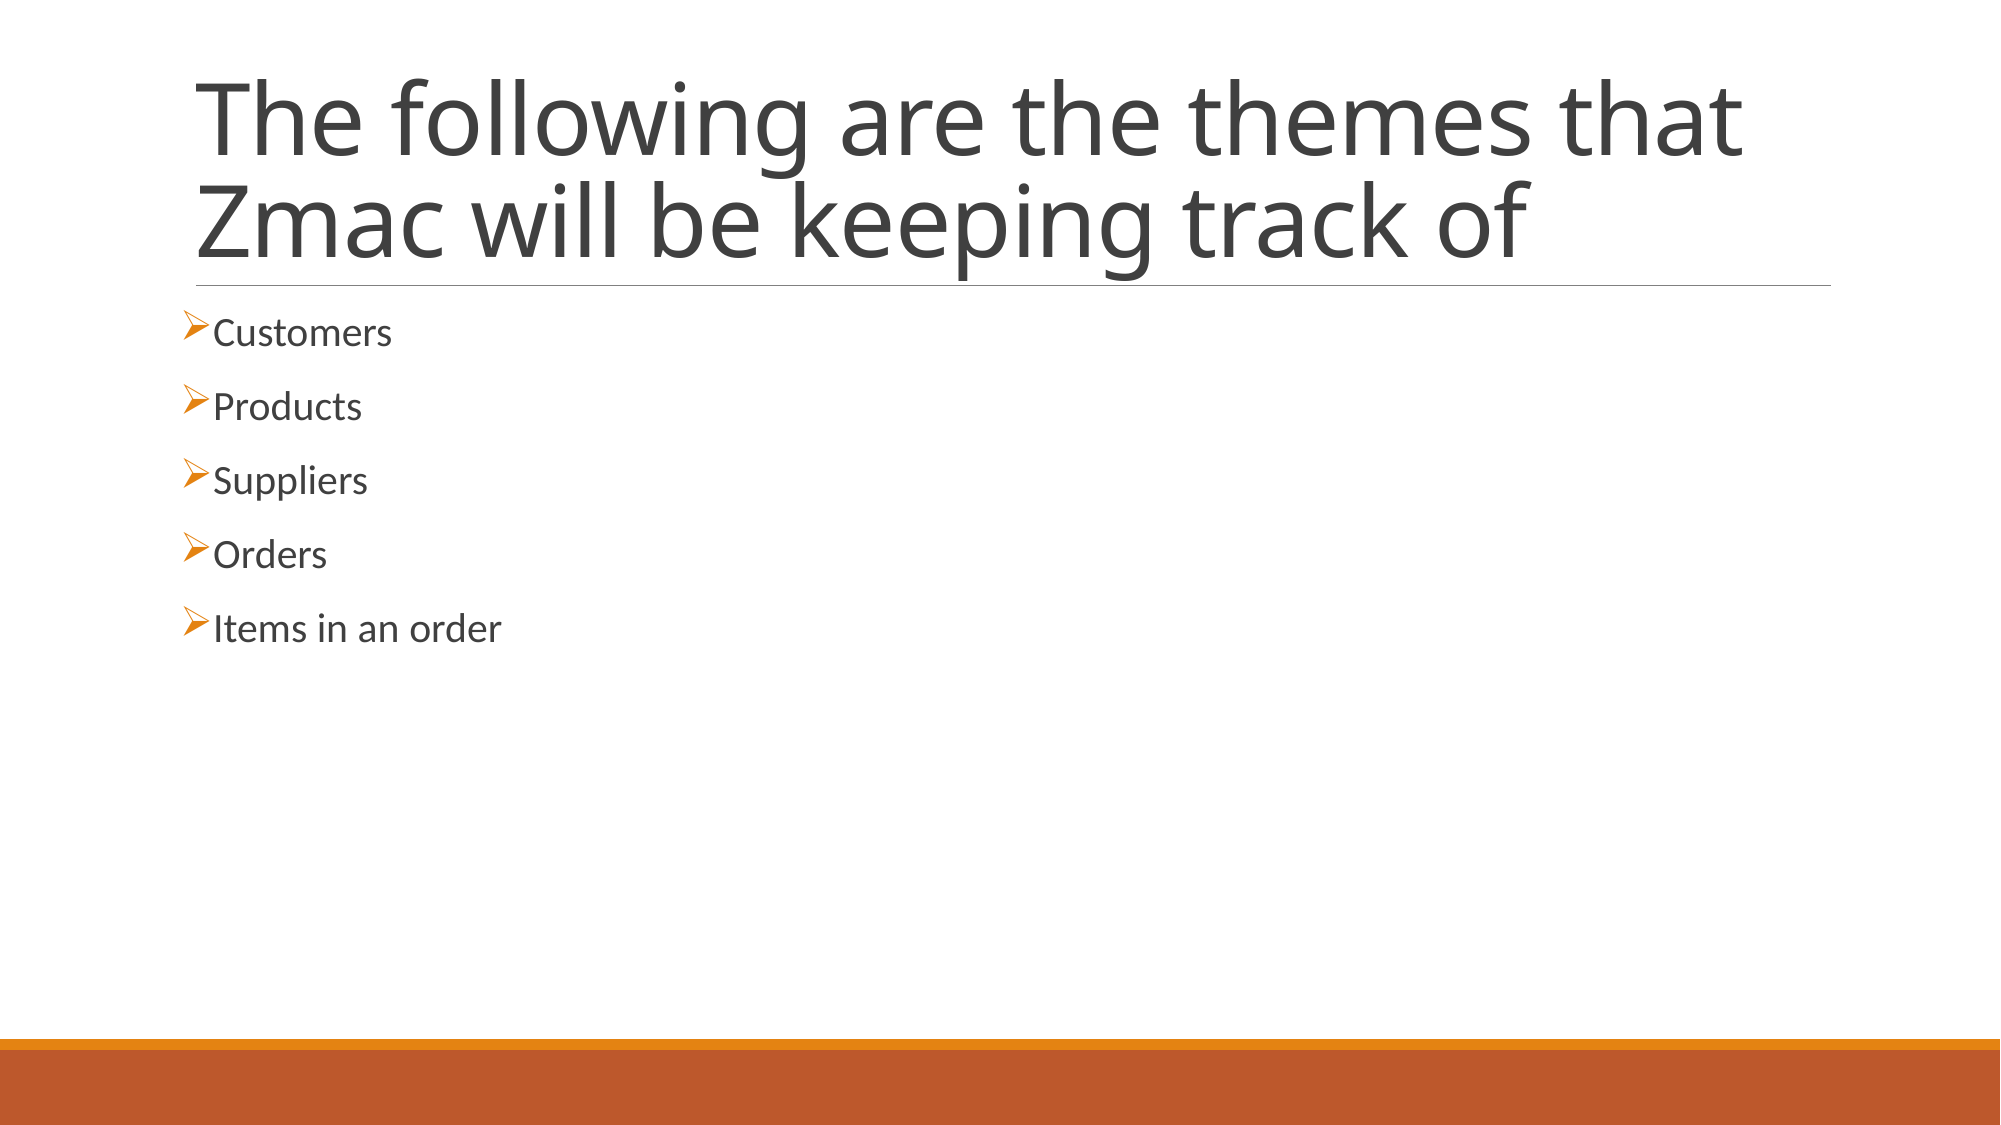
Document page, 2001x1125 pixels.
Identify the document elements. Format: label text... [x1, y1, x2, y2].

title The following are the themes that Zmac will be keeping track of [180, 47, 1830, 285]
list Customers Products Suppliers Orders Items in an order [180, 302, 1830, 963]
